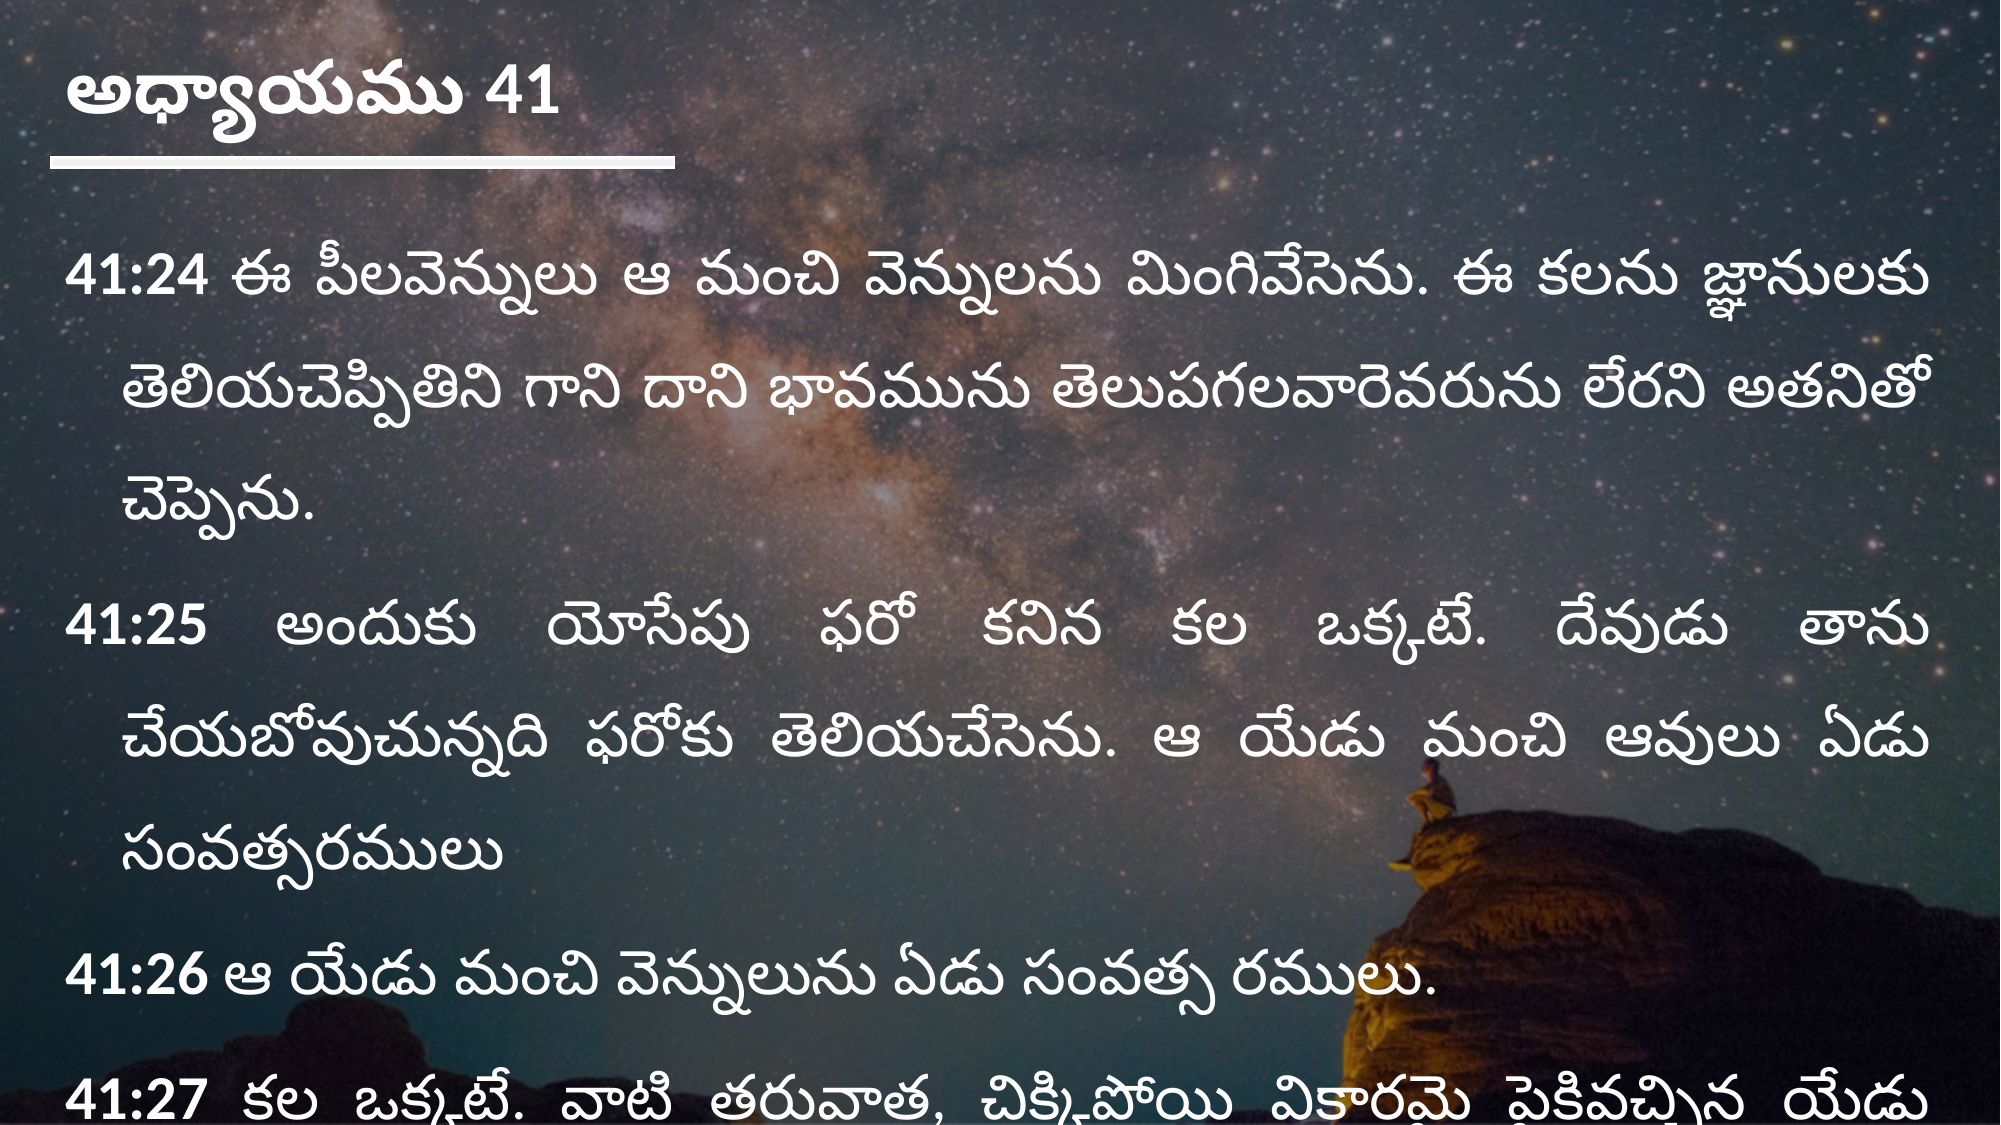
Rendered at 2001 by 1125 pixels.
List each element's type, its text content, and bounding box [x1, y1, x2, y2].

list 41:24 ఈ పీలవెన్నులు ఆ మంచి వెన్నులను మింగివేసెను. ఈ కలను జ్ఞానులకు తెలియచెప్పితిని గాని దాని భావమును తెలుపగలవారెవరును లేరని అతనితో చెప్పెను. 41:25 అందుకు యోసేపు ఫరో కనిన కల ఒక్కటే. దేవుడు తాను చేయబోవుచున్నది ఫరోకు తెలియచేసెను. ఆ యేడు మంచి ఆవులు ఏడు సంవత్సరములు 41:26 ఆ యేడు మంచి వెన్నులును ఏడు సంవత్స రములు. 41:27 కల ఒక్కటే. వాటి తరువాత, చిక్కిపోయి వికారమై పైకివచ్చిన యేడు ఆవులును ఏడు సంవత్సరములు; తూర్పు గాలిచేత చెడిపోయిన యేడు పీలవెన్నులు కరవుగల యేడు సంవత్సరములు. [50, 187, 1946, 1063]
title అధ్యాయము 41 [50, 0, 1925, 167]
picture [0, 0, 2000, 1125]
